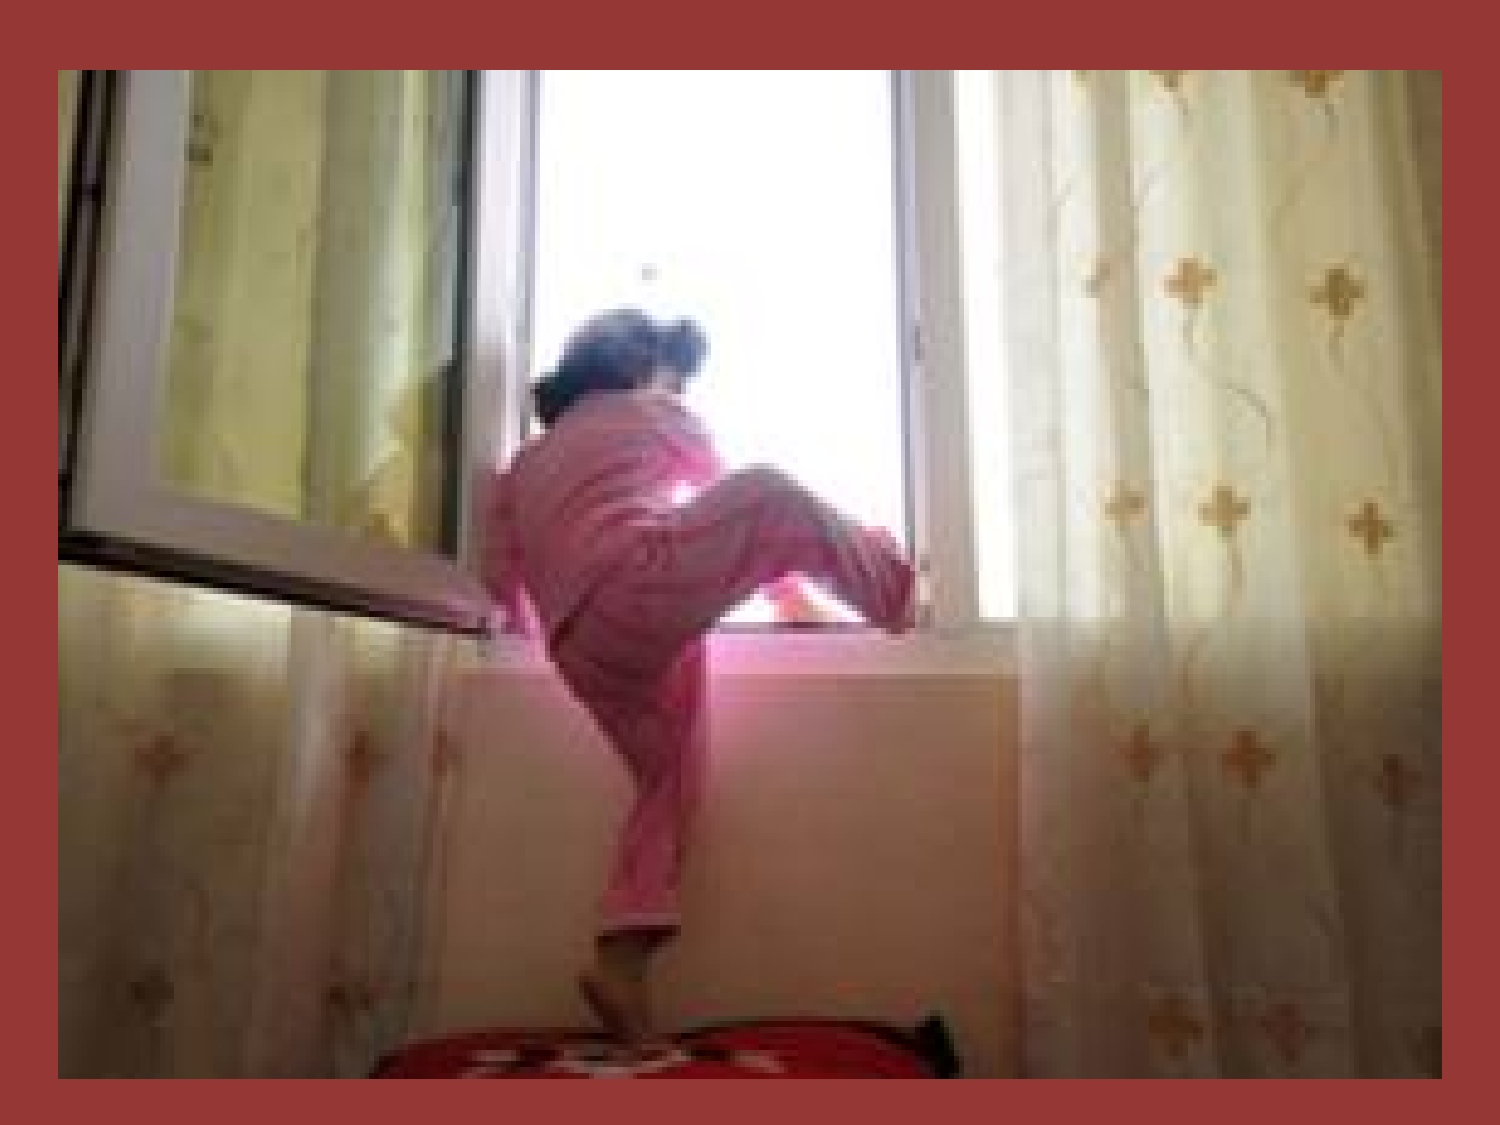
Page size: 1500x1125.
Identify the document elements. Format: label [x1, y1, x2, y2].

picture [58, 70, 1442, 1079]
